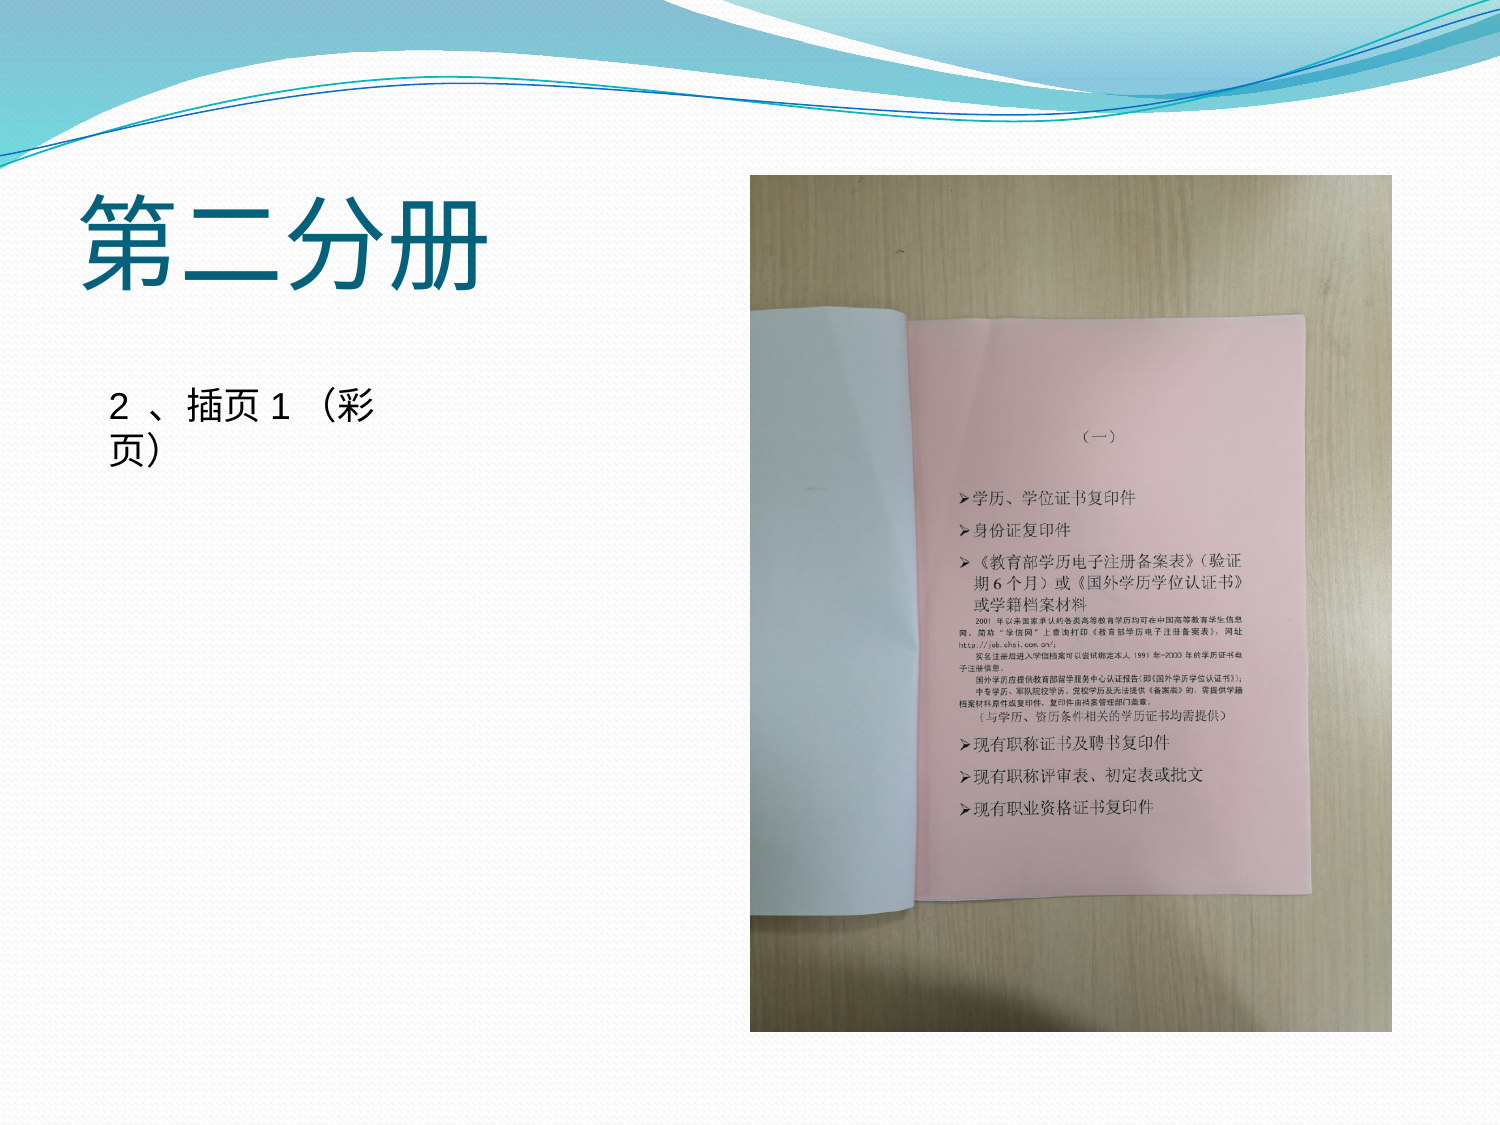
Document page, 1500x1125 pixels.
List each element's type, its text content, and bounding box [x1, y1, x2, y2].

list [749, 175, 1392, 1032]
text_box 2 、插页1（彩页） [93, 374, 446, 480]
title 第二分册 [75, 115, 1425, 303]
